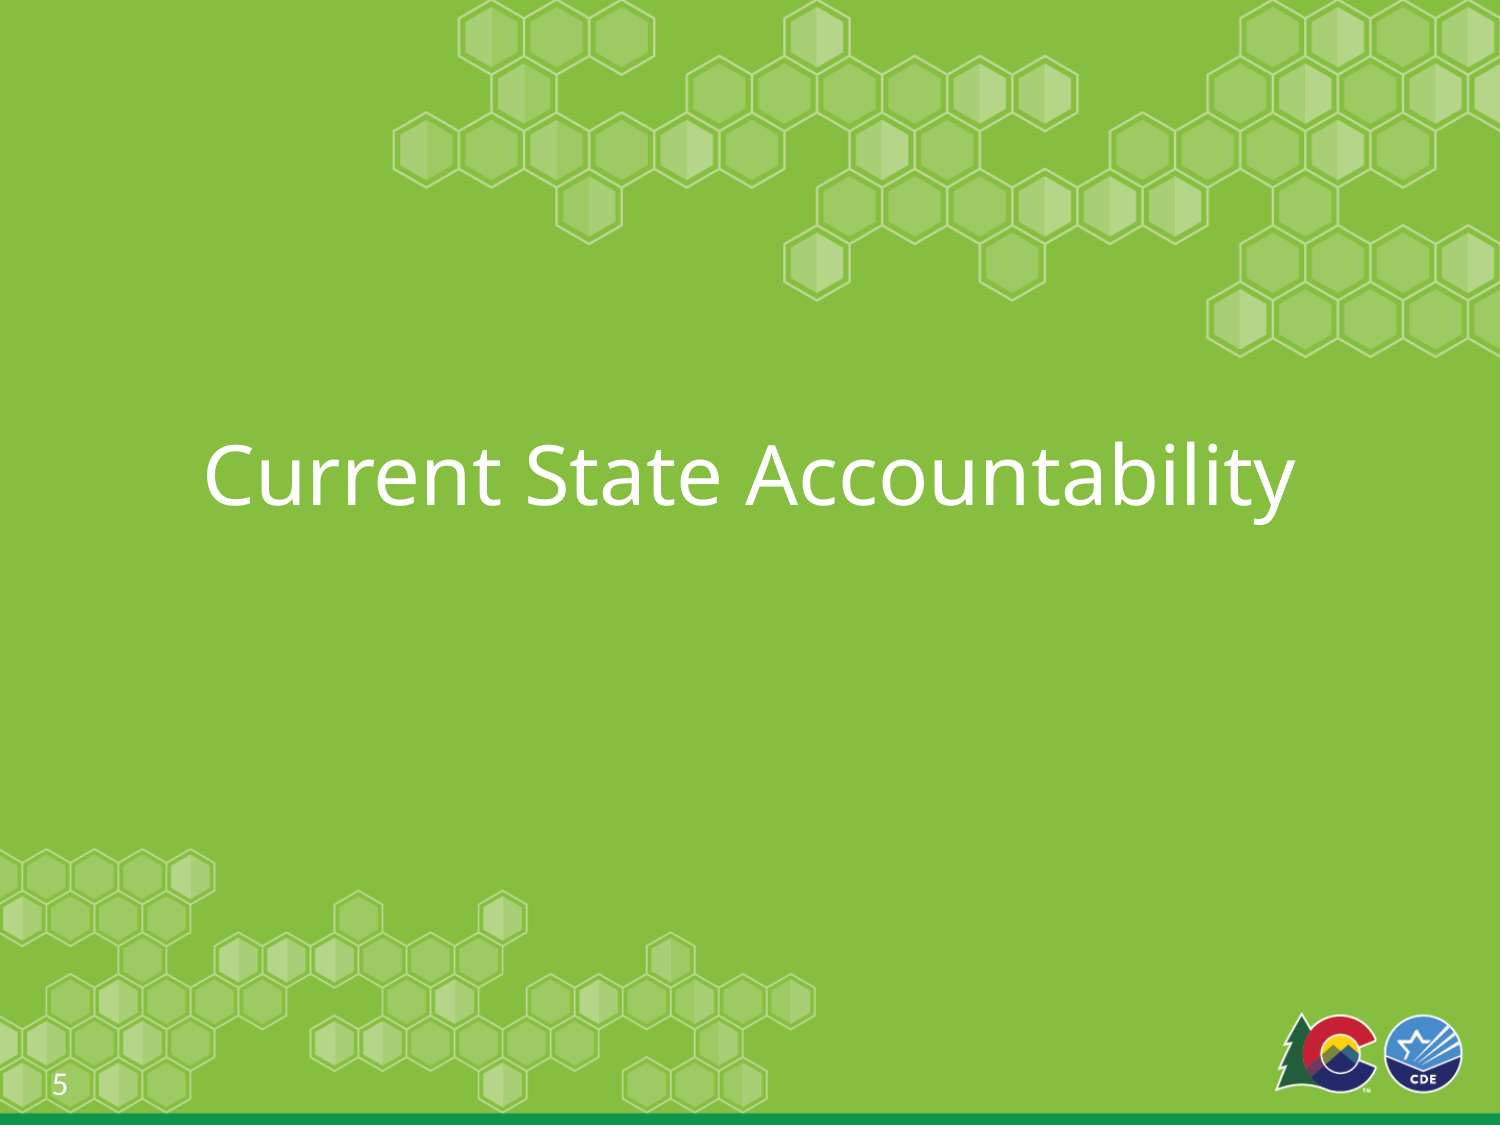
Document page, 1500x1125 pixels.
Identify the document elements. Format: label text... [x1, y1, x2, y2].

slide_number 5 [36, 1054, 375, 1115]
picture [0, 0, 1500, 1125]
title Current State Accountability [112, 425, 1388, 810]
